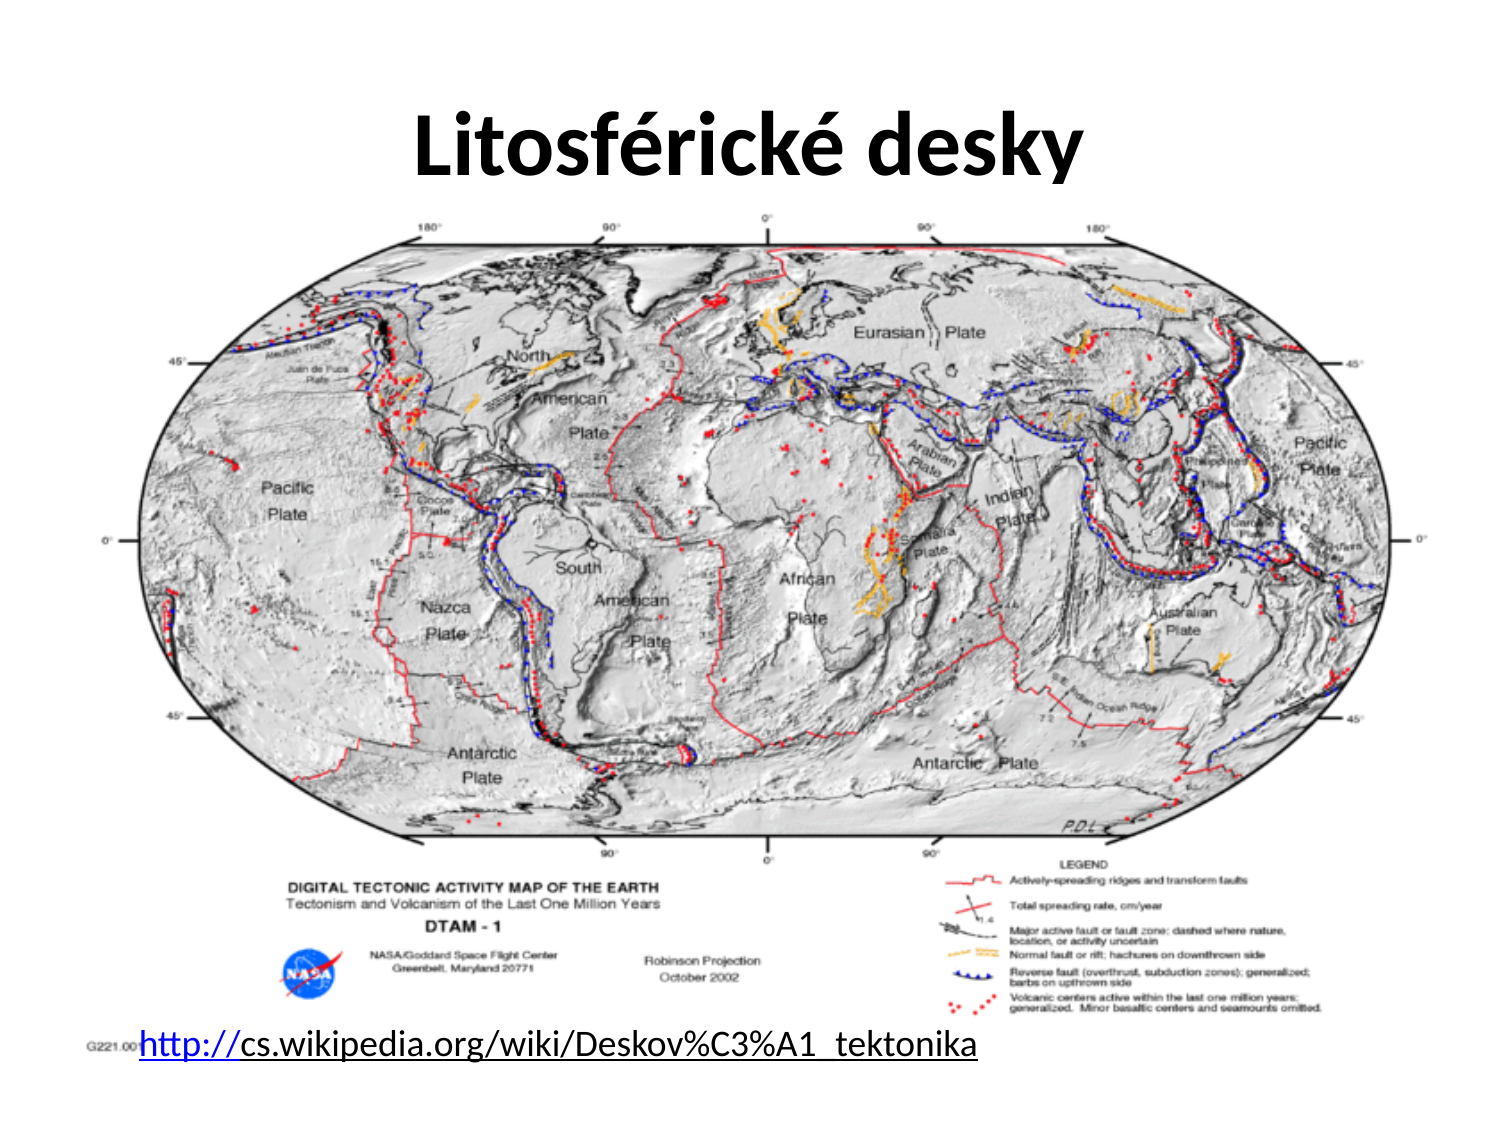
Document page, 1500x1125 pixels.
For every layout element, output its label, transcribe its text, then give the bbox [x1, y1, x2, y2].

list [41, 184, 1469, 1072]
title Litosférické desky [75, 45, 1425, 182]
